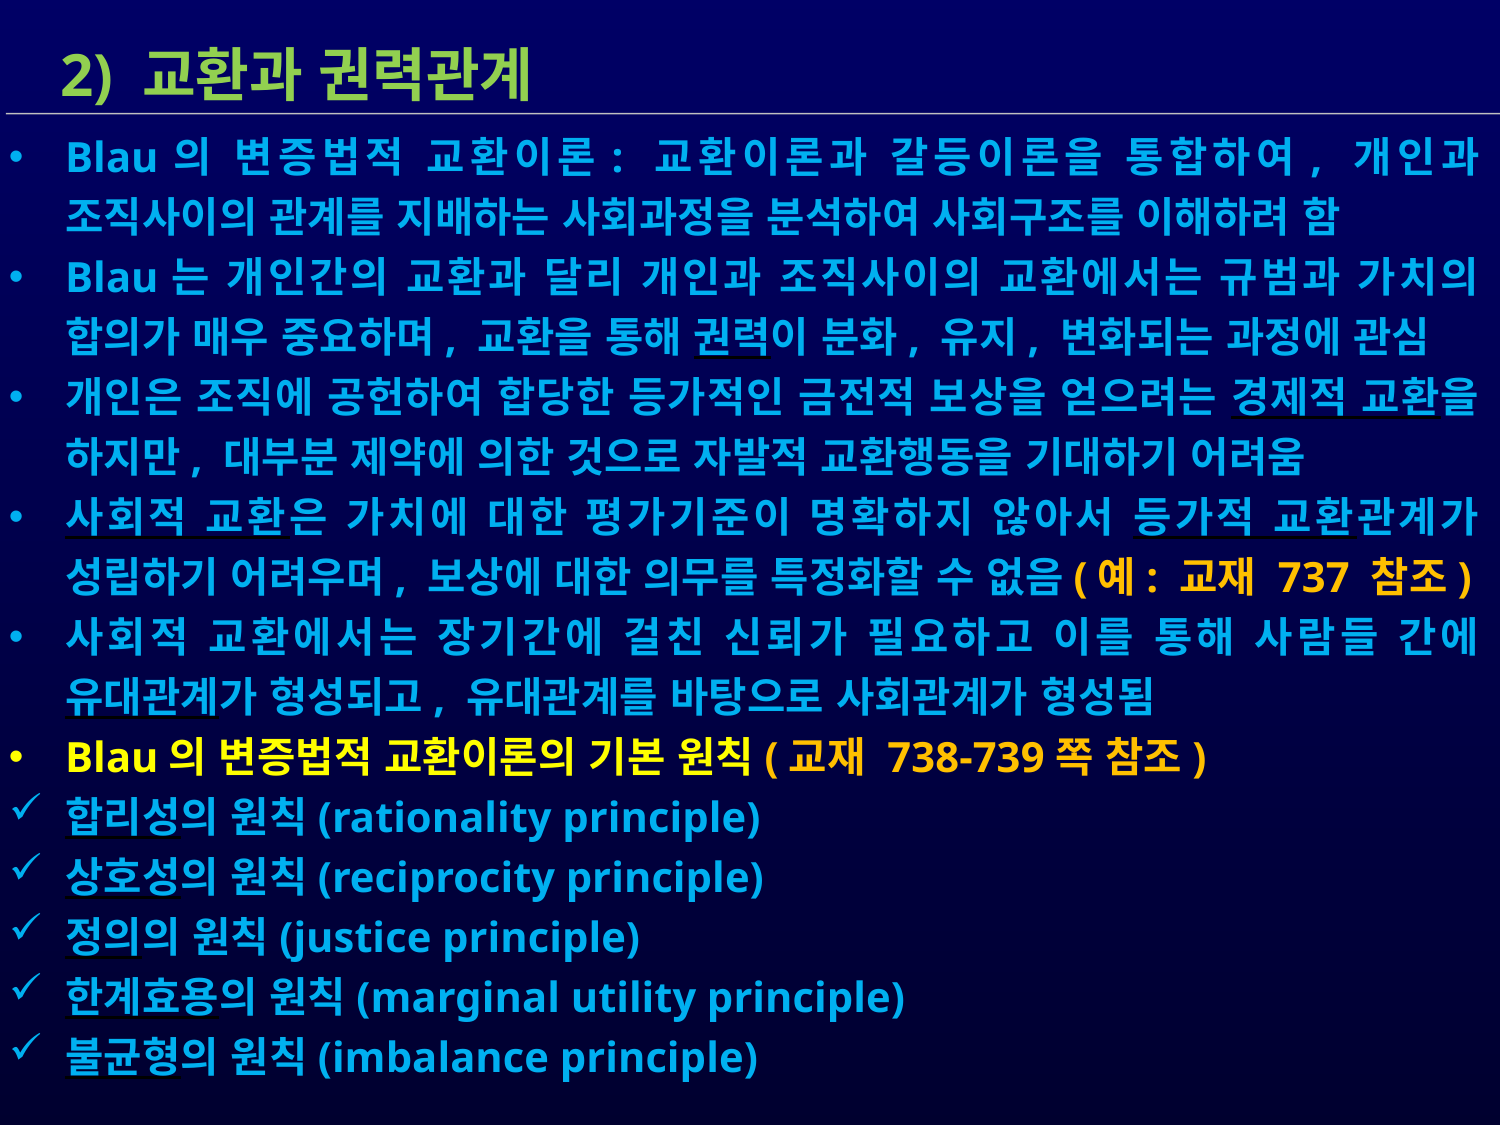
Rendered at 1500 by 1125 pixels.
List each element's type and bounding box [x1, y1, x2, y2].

text_box [0, 30, 1500, 1091]
